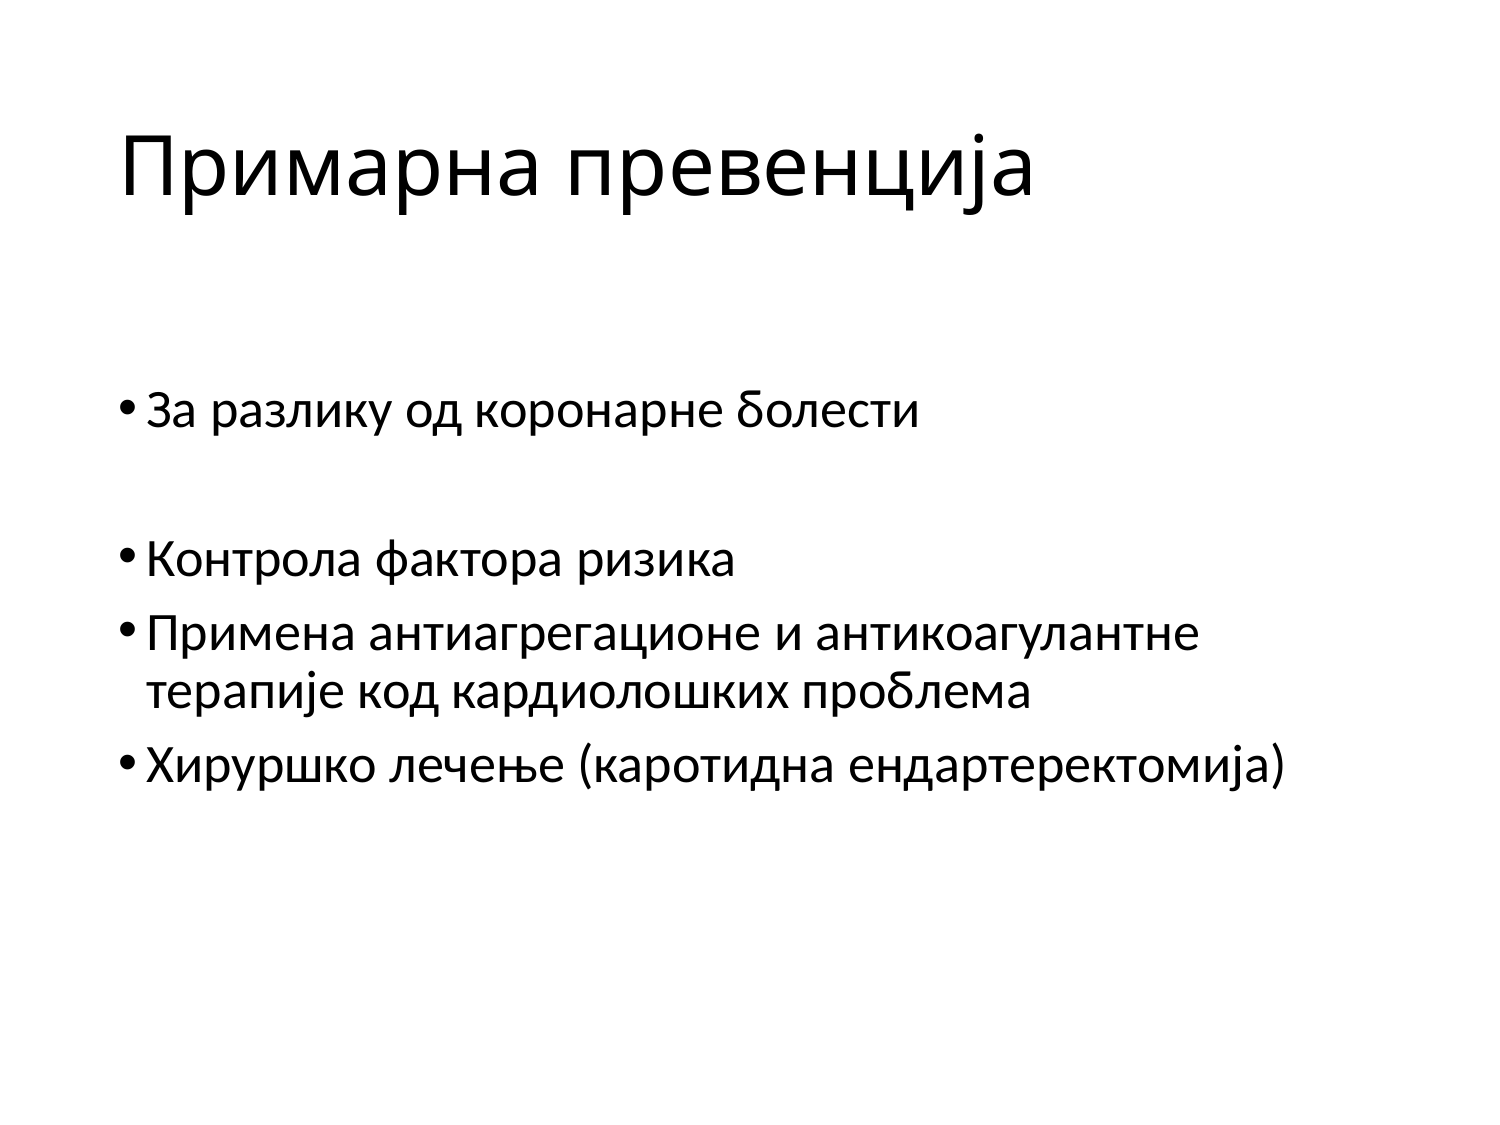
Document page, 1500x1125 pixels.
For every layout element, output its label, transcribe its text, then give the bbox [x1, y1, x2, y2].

list За разлику од коронарне болести Контрола фактора ризика Примена антиагрегационе и антикоагулантне терапије код кардиолошких проблема Хируршко лечење (каротидна ендартеректомија) [103, 373, 1417, 941]
title Примарна превенција [103, 59, 1397, 278]
